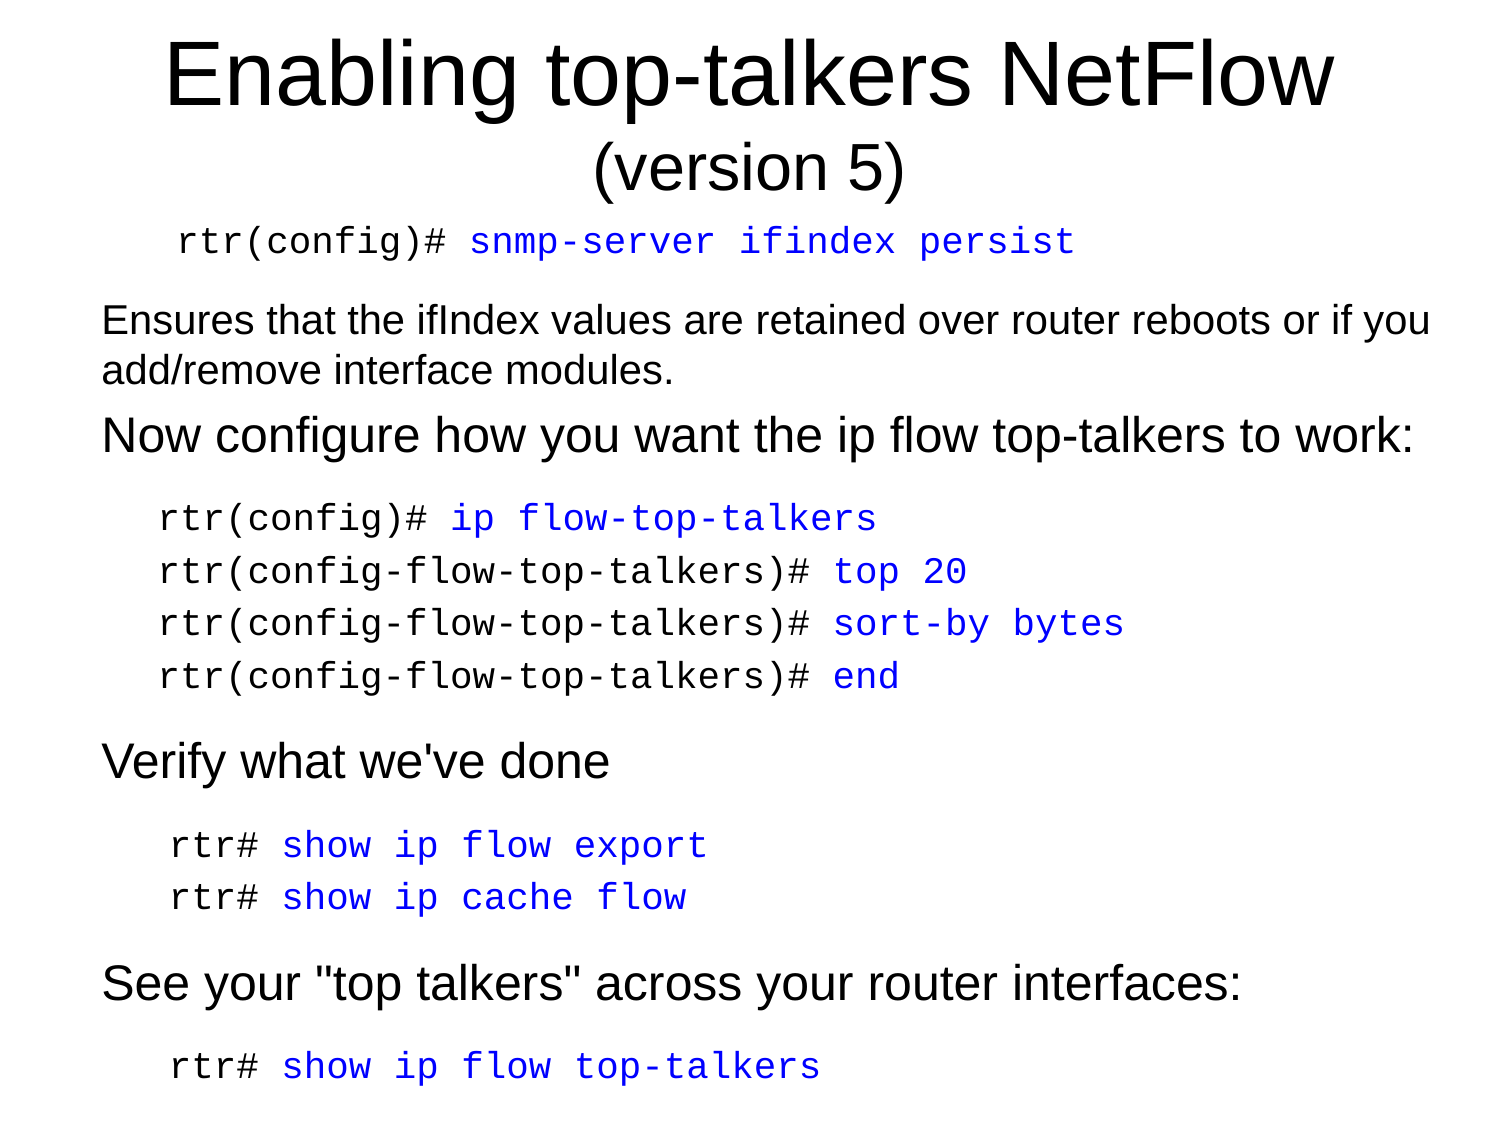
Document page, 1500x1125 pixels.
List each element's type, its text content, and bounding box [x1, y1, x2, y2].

list rtr(config)# snmp-server ifindex persist Ensures that the ifIndex values are retained over router reboots or if you add/remove interface modules. Now configure how you want the ip flow top-talkers to work: rtr(config)# ip flow-top-talkers rtr(config-flow-top-talkers)# top 20 rtr(config-flow-top-talkers)# sort-by bytes rtr(config-flow-top-talkers)# end Verify what we've done rtr# show ip flow export rtr# show ip cache flow See your "top talkers" across your router interfaces: rtr# show ip flow top-talkers [86, 208, 1470, 1105]
title Enabling top-talkers NetFlow (version 5) [75, 37, 1425, 180]
